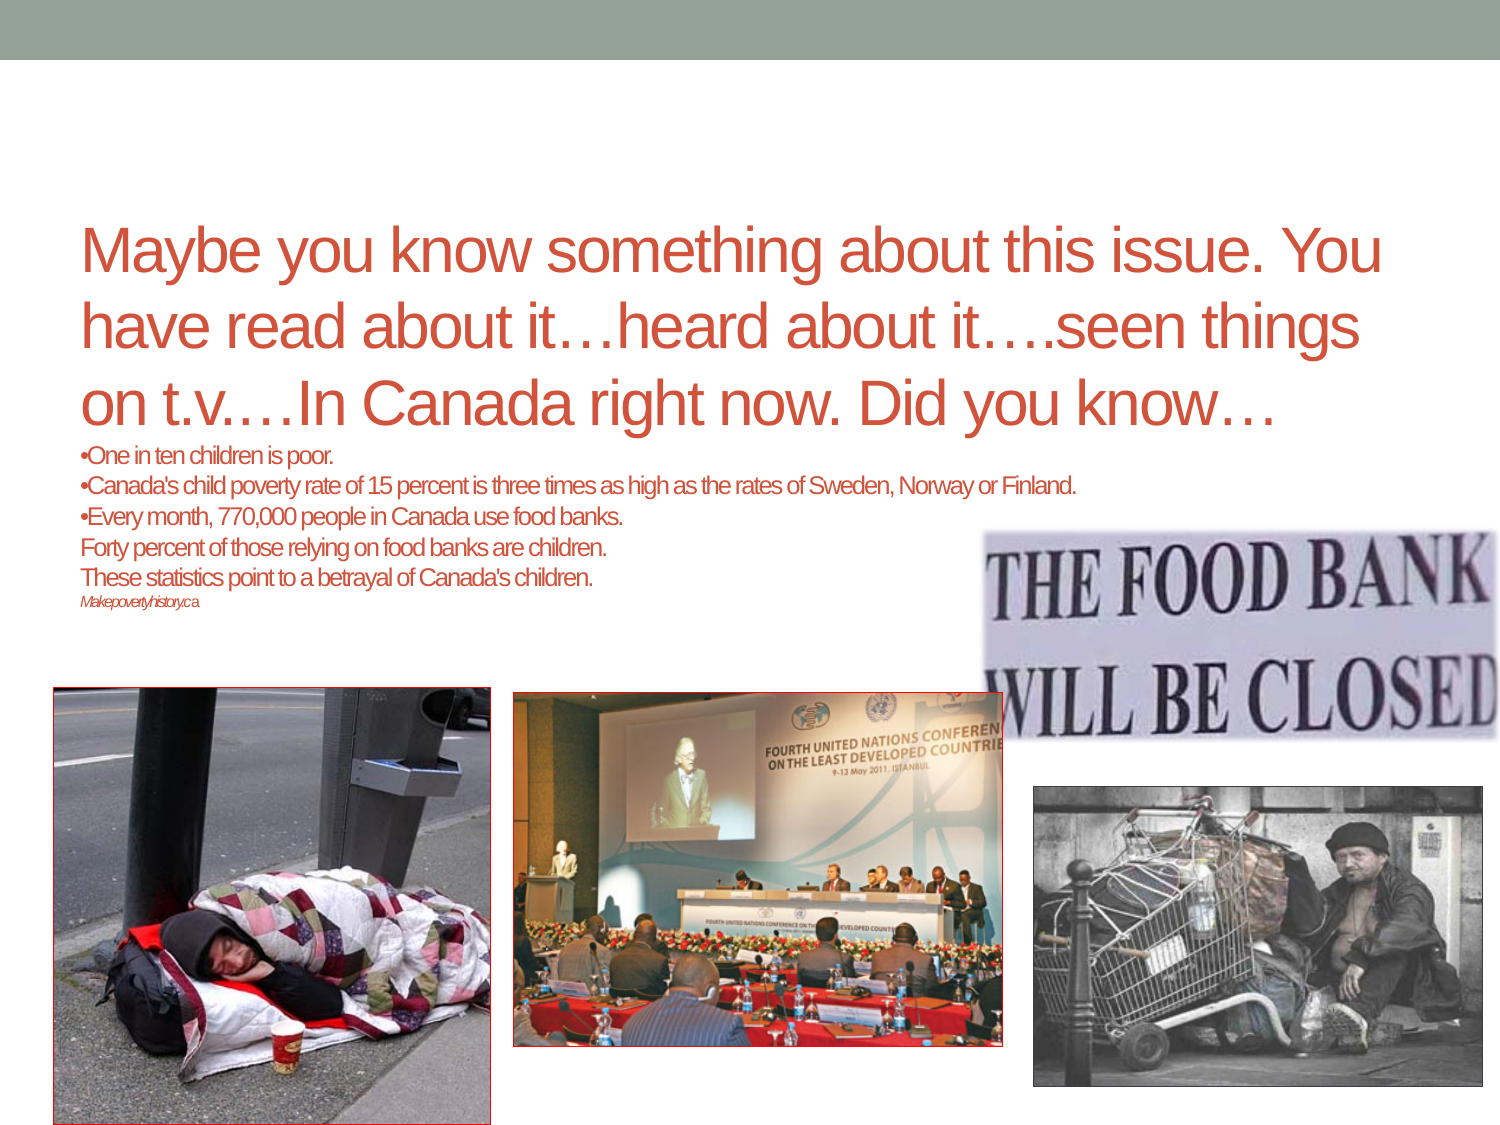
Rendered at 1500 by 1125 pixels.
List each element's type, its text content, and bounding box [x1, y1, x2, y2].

picture [52, 687, 491, 1125]
picture [1033, 786, 1483, 1087]
title Maybe you know something about this issue. You have read about it…heard about it….seen things on t.v.…In Canada right now. Did you know… •One in ten children is poor. •Canada's child poverty rate of 15 percent is three times as high as the rates of Sweden, Norway or Finland. •Every month, 770,000 people in Canada use food banks. Forty percent of those relying on food banks are children. These statistics point to a betrayal of Canada's children. Makepovertyhistory.ca [64, 172, 1415, 693]
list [979, 526, 1500, 743]
picture [513, 692, 1004, 1048]
